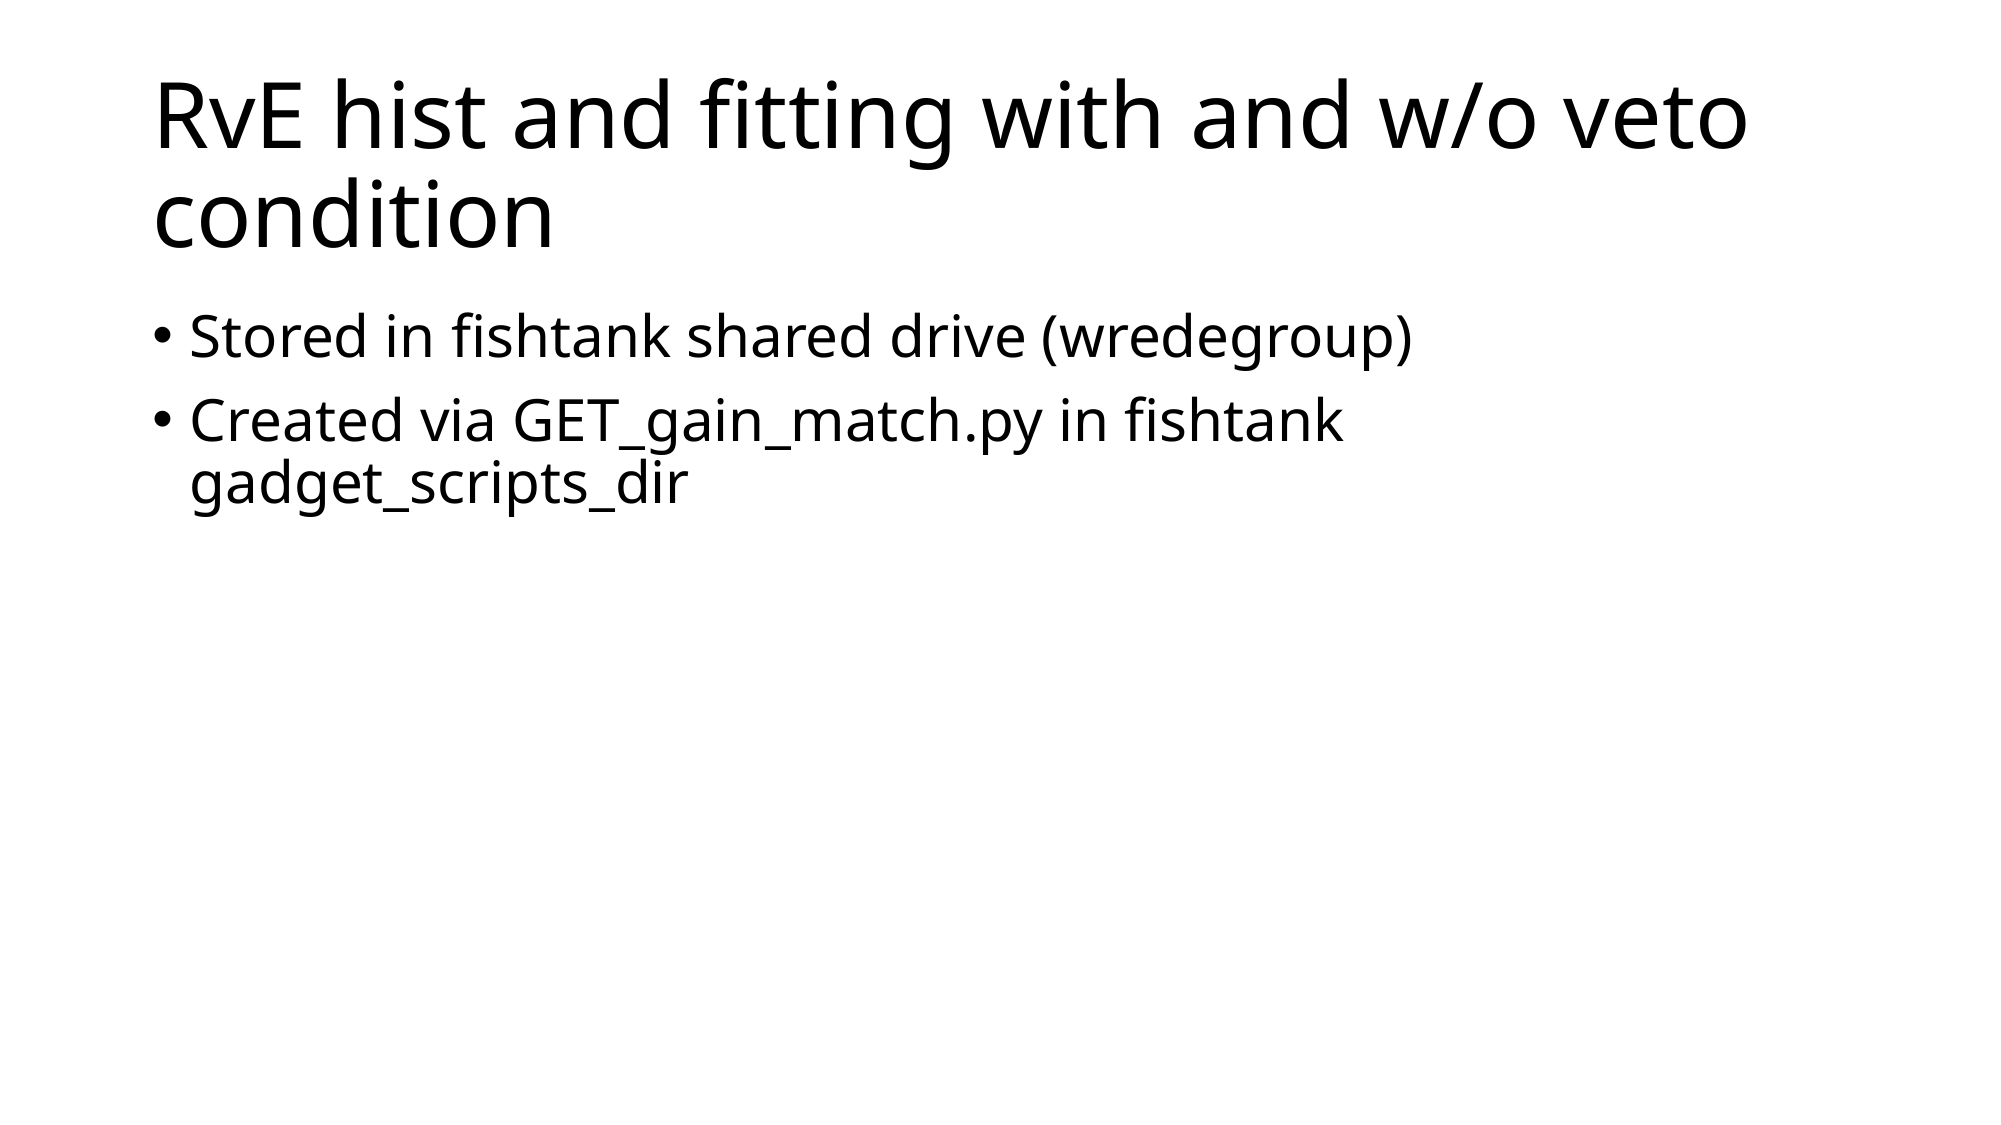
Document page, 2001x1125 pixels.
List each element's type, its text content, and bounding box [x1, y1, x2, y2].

list Stored in fishtank shared drive (wredegroup) Created via GET_gain_match.py in fishtank gadget_scripts_dir [137, 299, 1863, 1014]
title RvE hist and fitting with and w/o veto condition [137, 59, 1863, 278]
